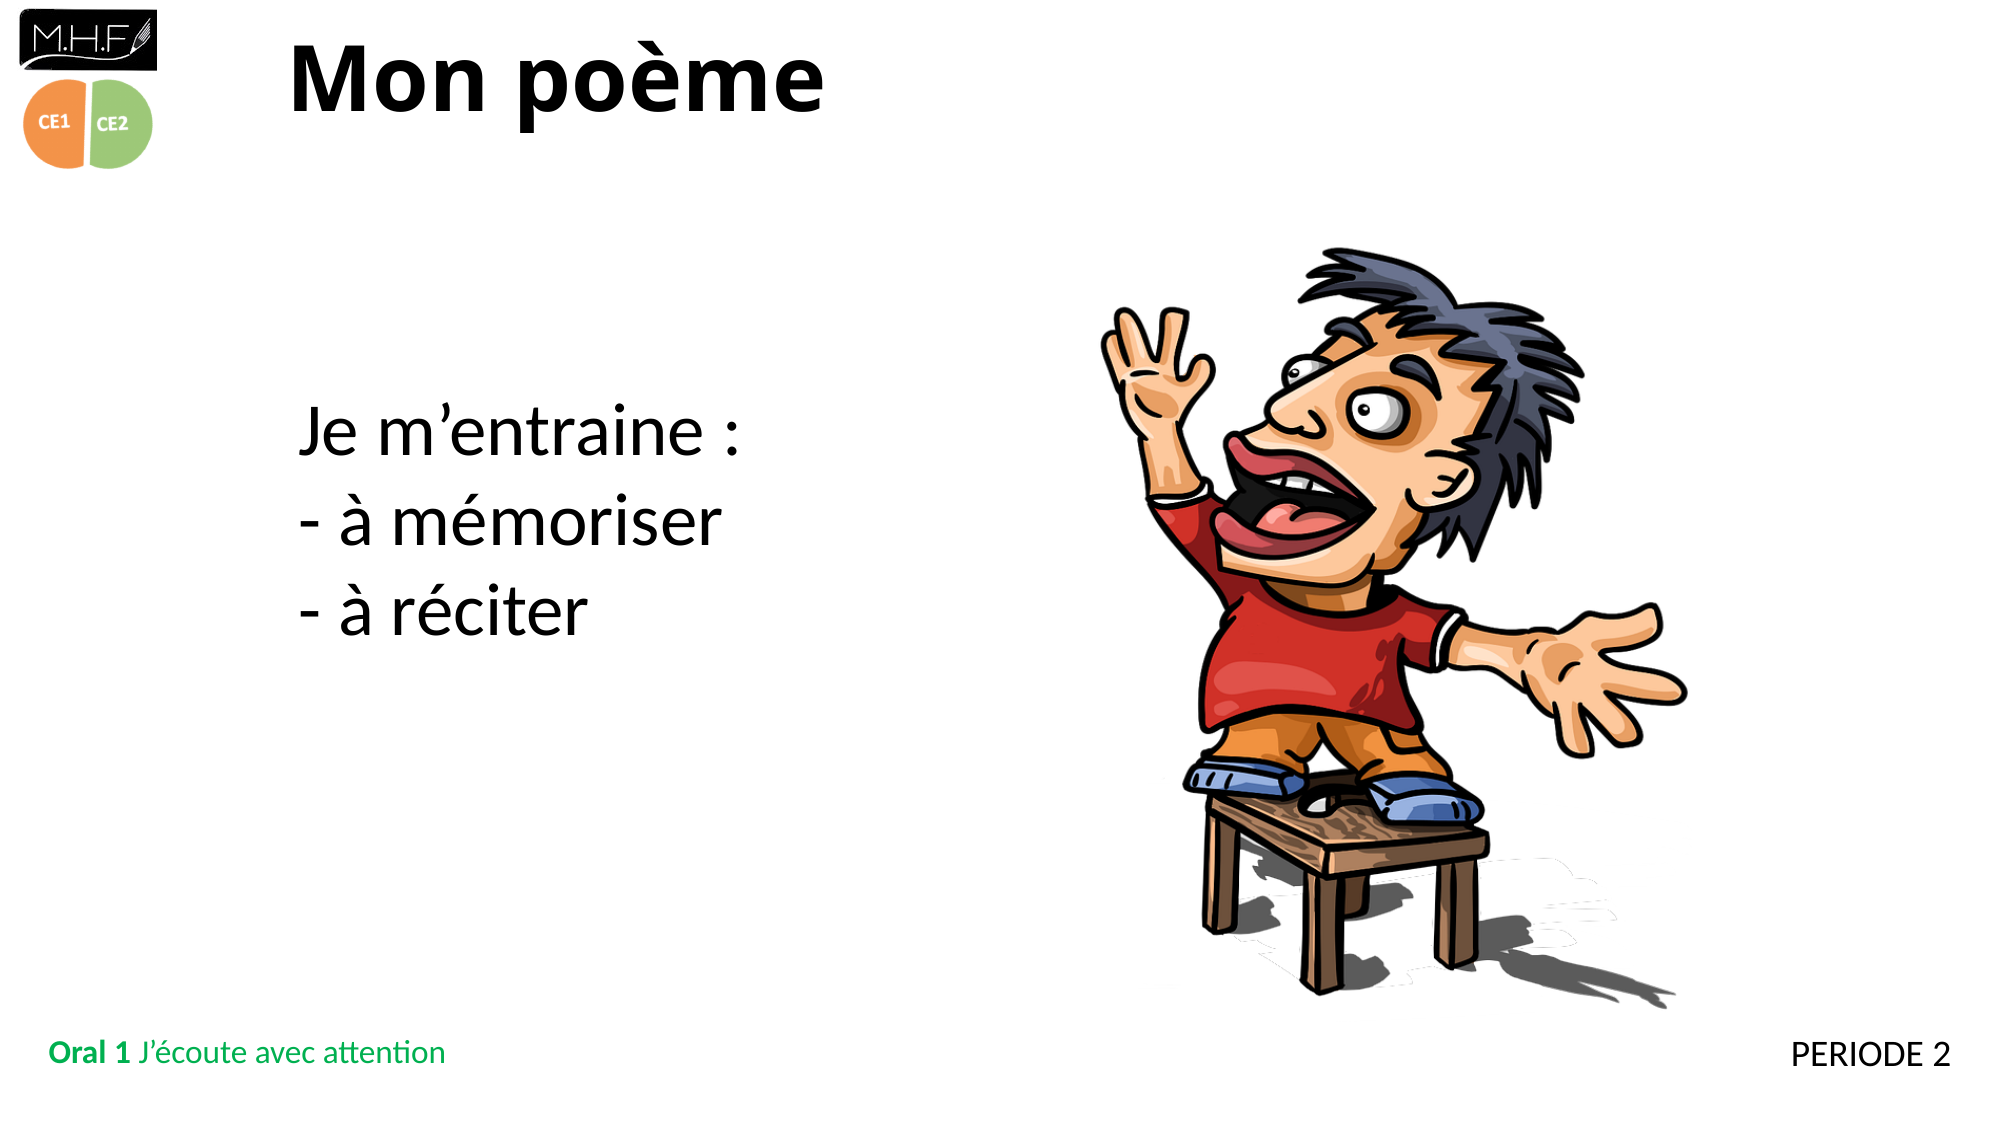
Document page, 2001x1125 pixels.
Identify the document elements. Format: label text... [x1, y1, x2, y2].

text_box Oral 1 J’écoute avec attention [33, 1023, 1034, 1078]
text_box PERIODE 2 [1362, 1021, 1967, 1082]
text_box Je m’entraine : - à mémoriser - à réciter [283, 373, 1077, 748]
picture [1, 7, 177, 207]
picture [1077, 207, 1692, 1022]
title Mon poème [271, 7, 1818, 156]
